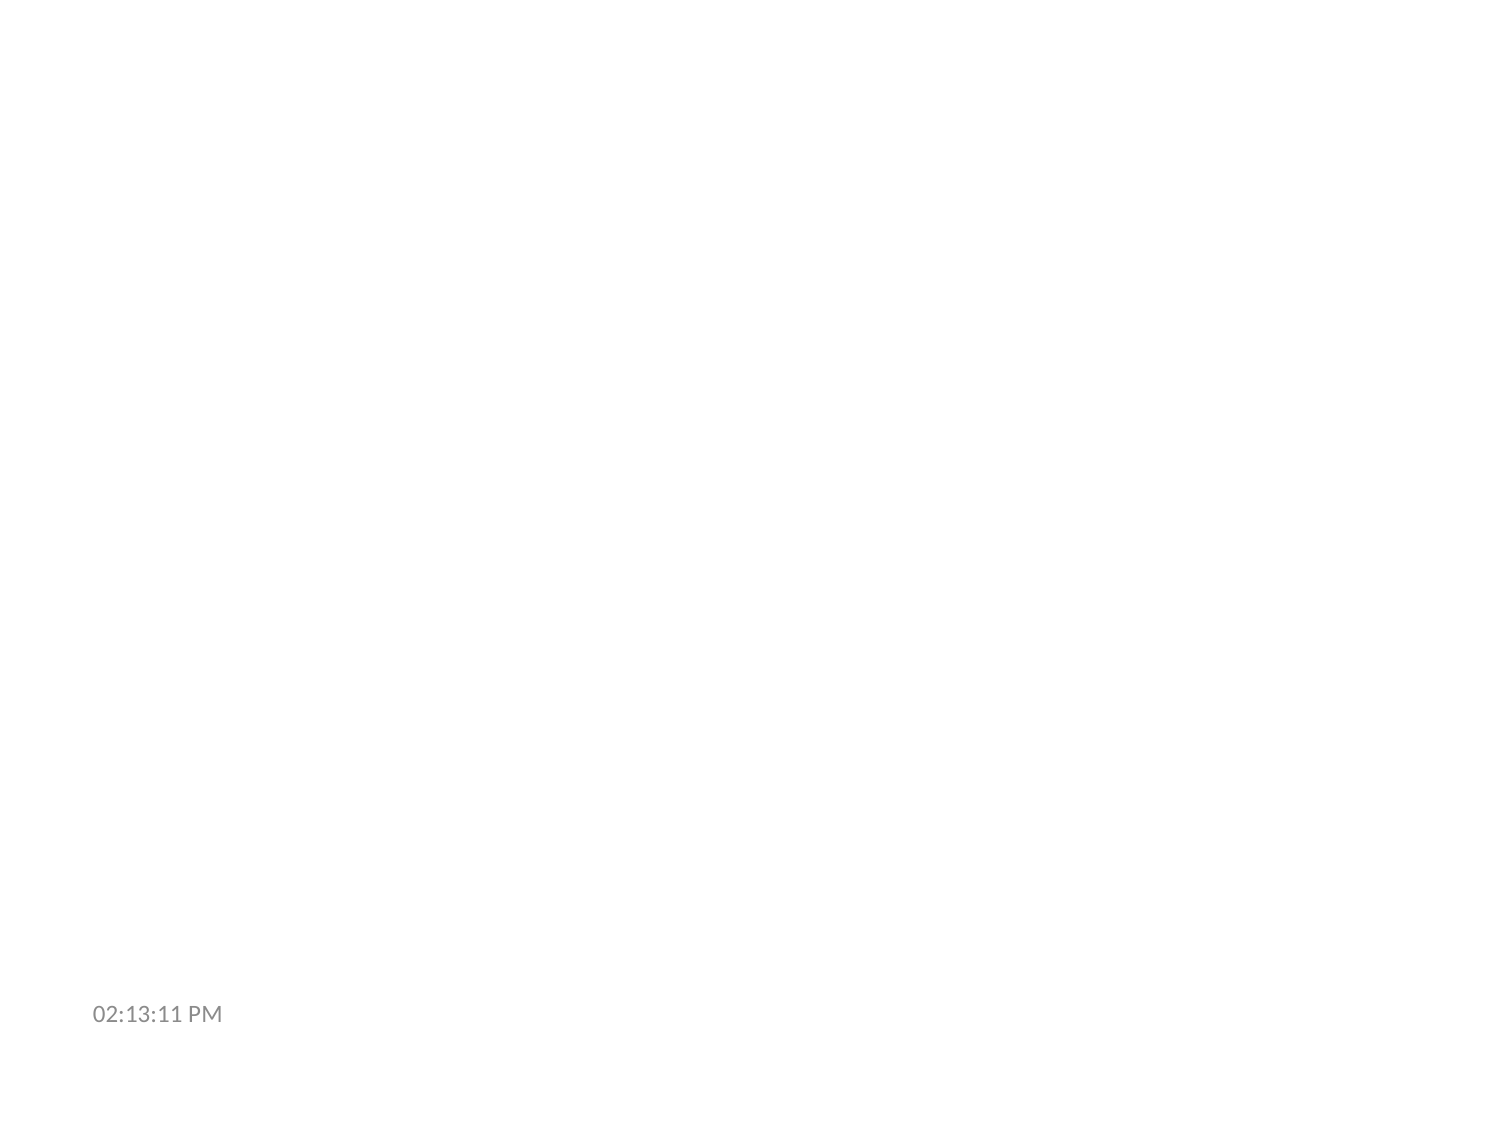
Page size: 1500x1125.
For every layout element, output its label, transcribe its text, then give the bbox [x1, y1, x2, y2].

text_box 3:35:09 PM [77, 982, 428, 1043]
